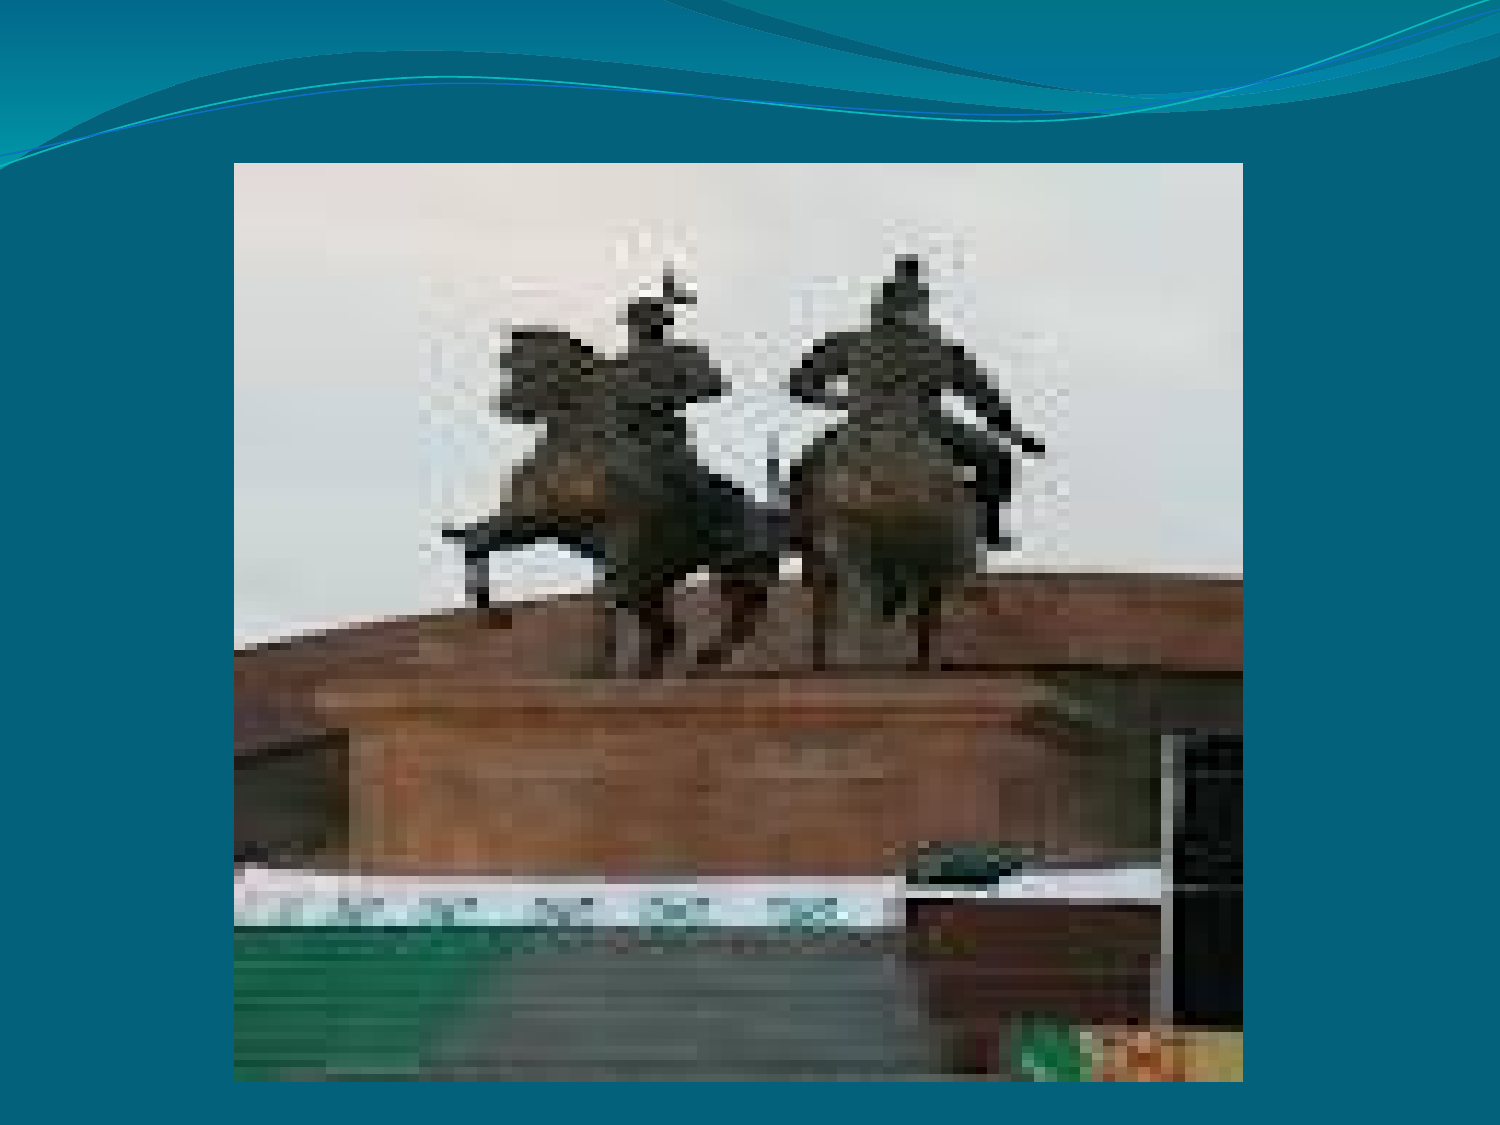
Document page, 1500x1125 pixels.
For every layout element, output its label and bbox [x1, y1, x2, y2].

picture [235, 164, 1242, 1081]
